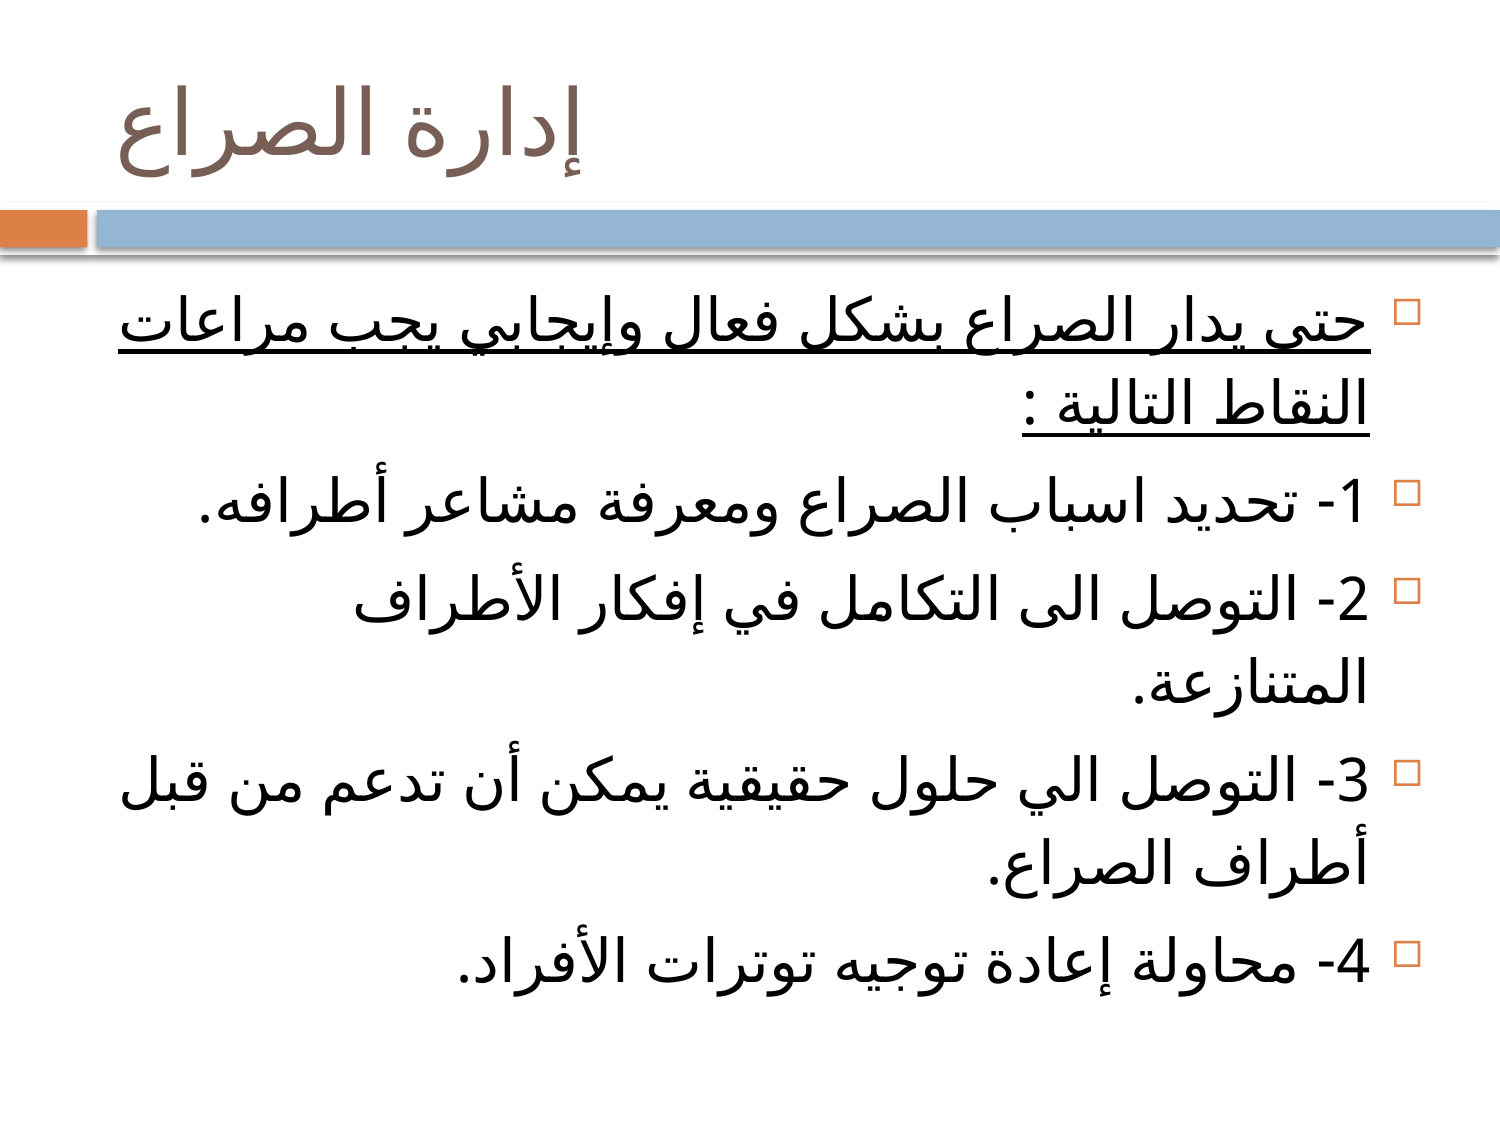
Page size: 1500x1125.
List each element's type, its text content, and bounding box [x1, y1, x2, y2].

list حتى يدار الصراع بشكل فعال وإيجابي يجب مراعات النقاط التالية : 1- تحديد اسباب الصراع ومعرفة مشاعر أطرافه. 2- التوصل الى التكامل في إفكار الأطراف المتنازعة. 3- التوصل الي حلول حقيقية يمكن أن تدعم من قبل أطراف الصراع. 4- محاولة إعادة توجيه توترات الأفراد. [100, 262, 1438, 1000]
title إدارة الصراع [100, 37, 1438, 200]
